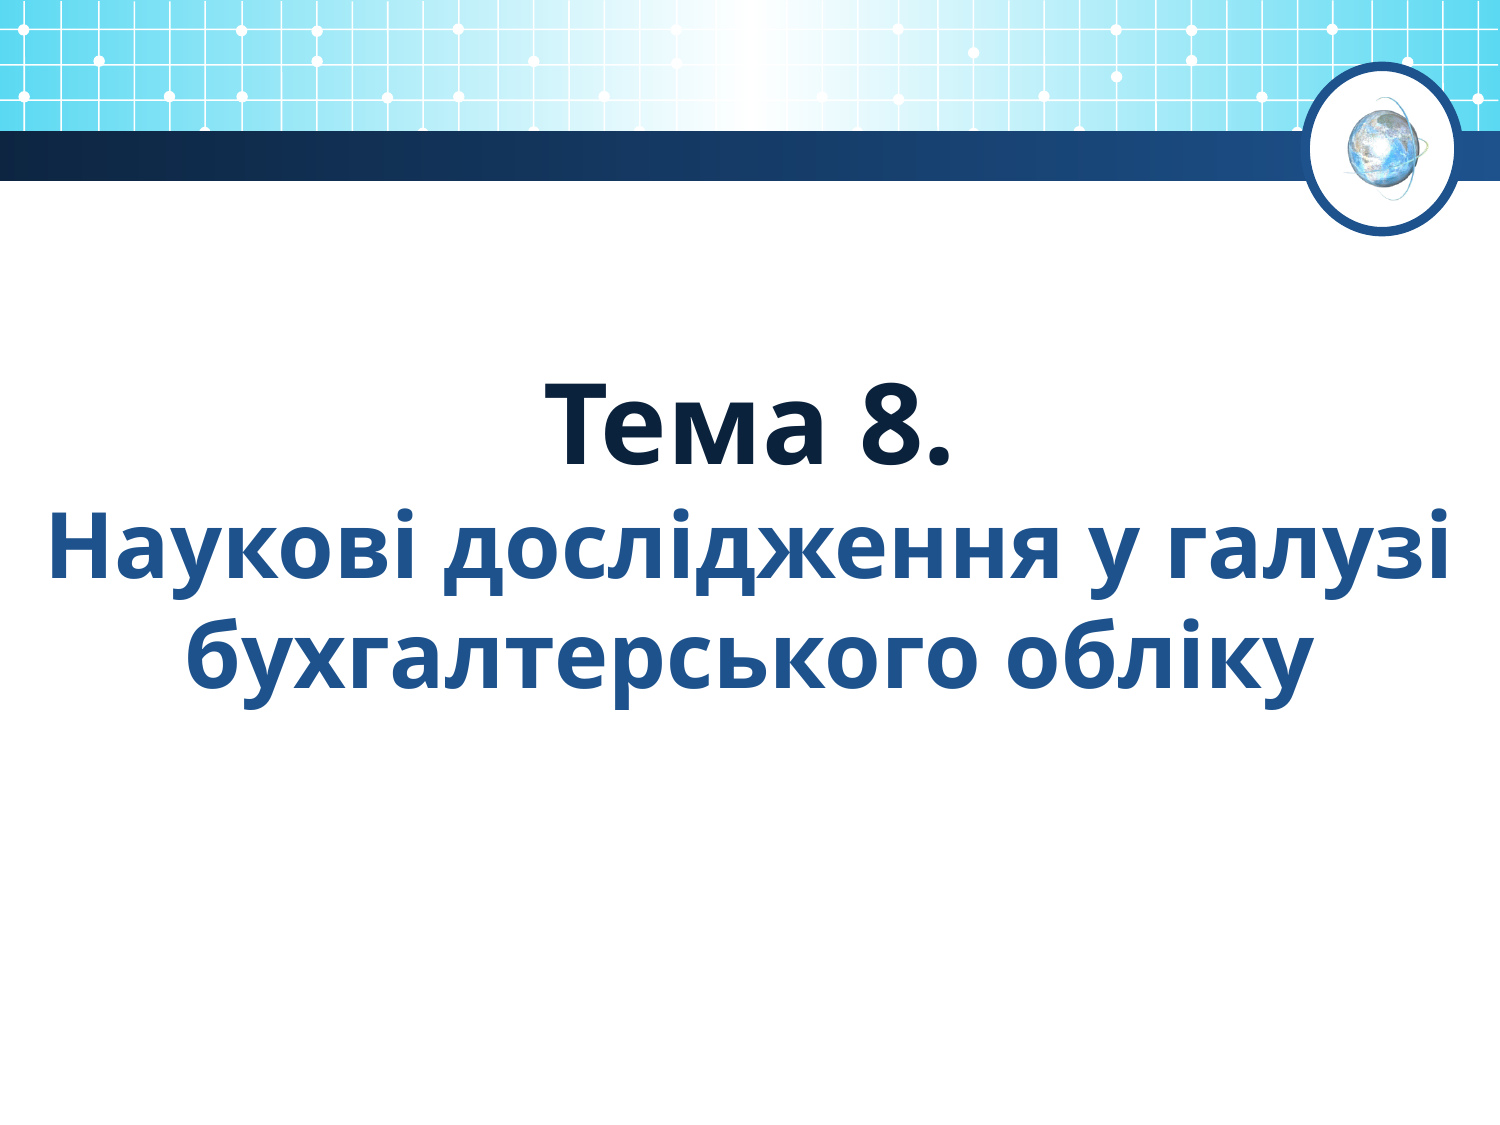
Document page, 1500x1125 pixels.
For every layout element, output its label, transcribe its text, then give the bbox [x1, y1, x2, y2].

title Тема 8. Наукові дослідження у галузі бухгалтерського обліку [0, 125, 1500, 934]
picture [1314, 72, 1450, 125]
